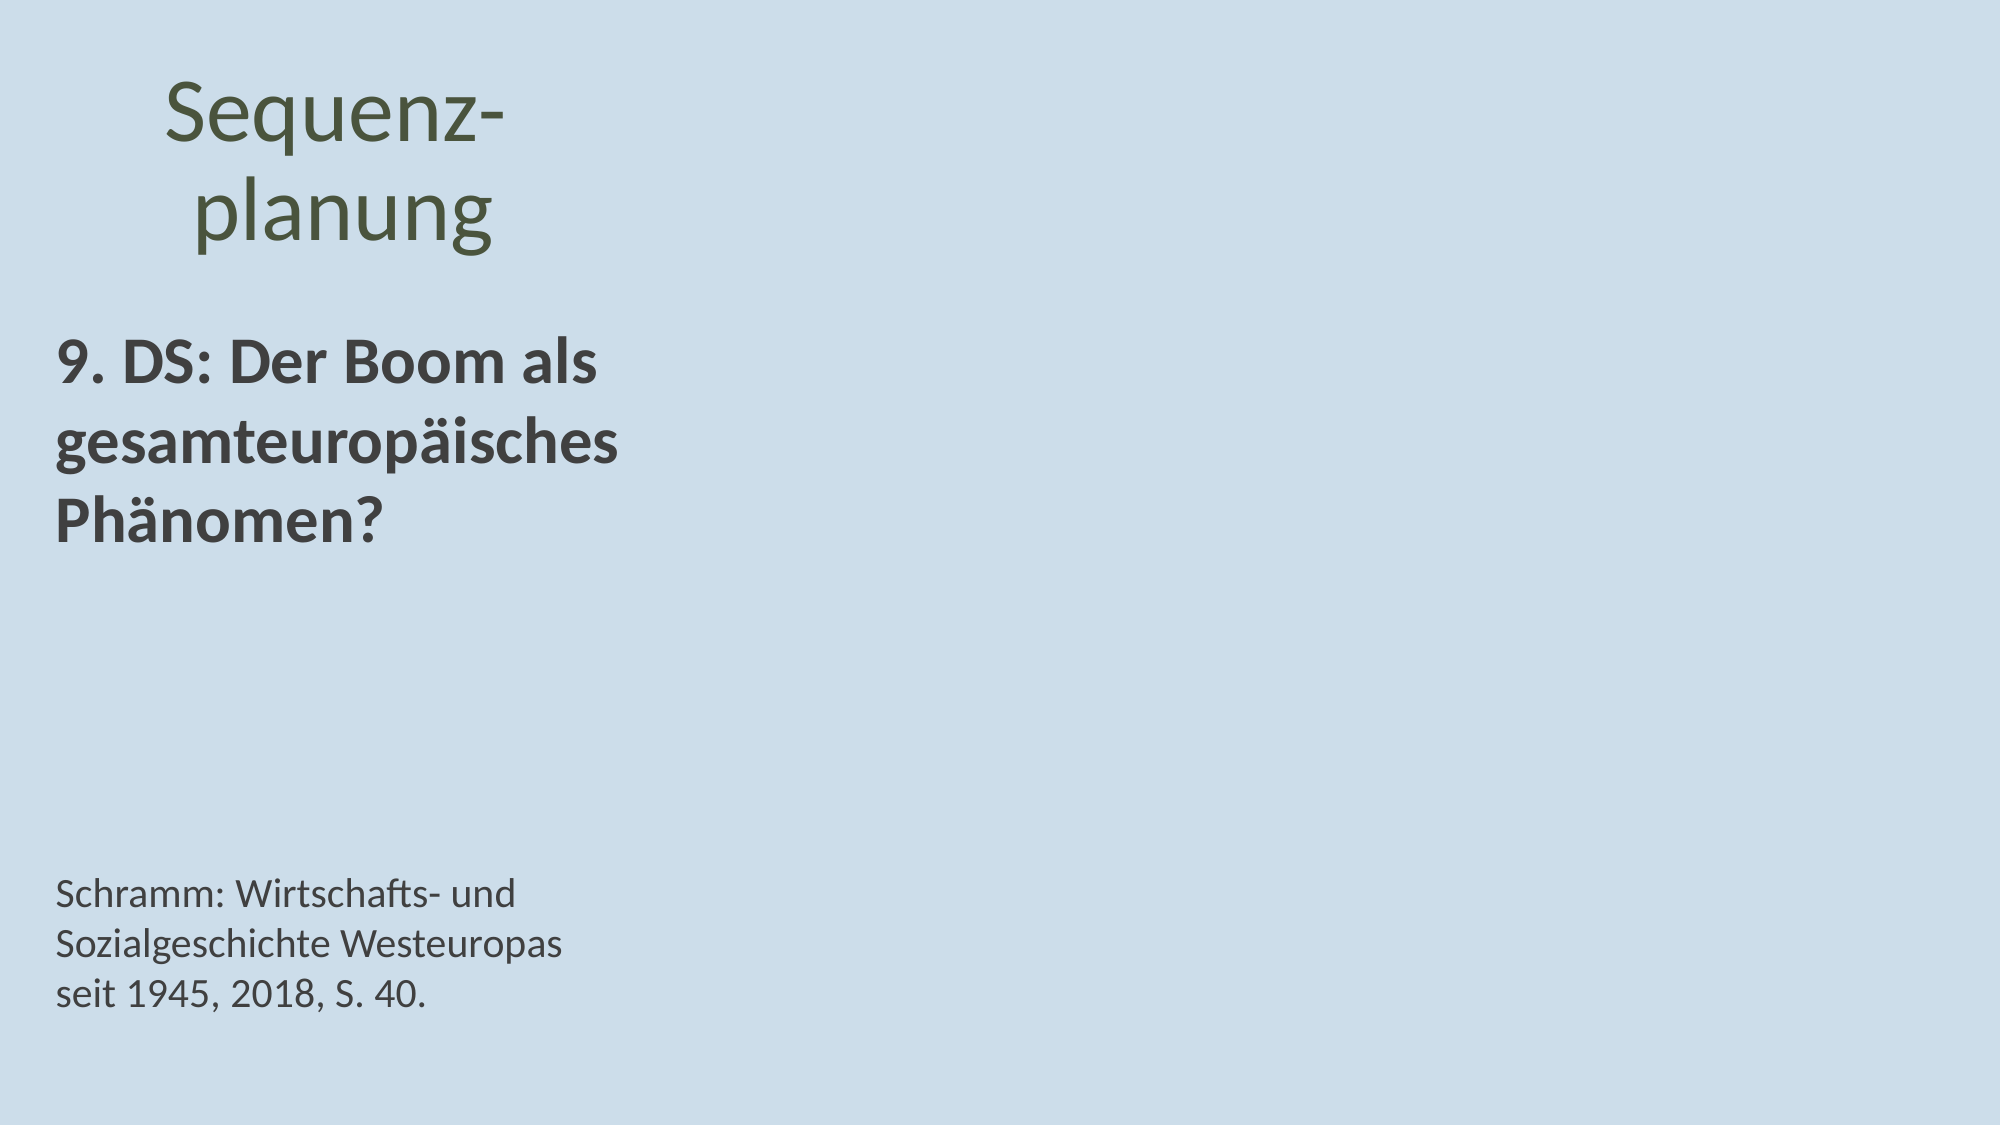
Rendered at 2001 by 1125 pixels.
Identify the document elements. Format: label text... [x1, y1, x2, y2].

text_box Sequenz- planung [0, 54, 681, 255]
list 9. DS: Der Boom als gesamteuropäisches Phänomen? Schramm: Wirtschafts- und Sozialgeschichte Westeuropas seit 1945, 2018, S. 40. [40, 308, 631, 1077]
